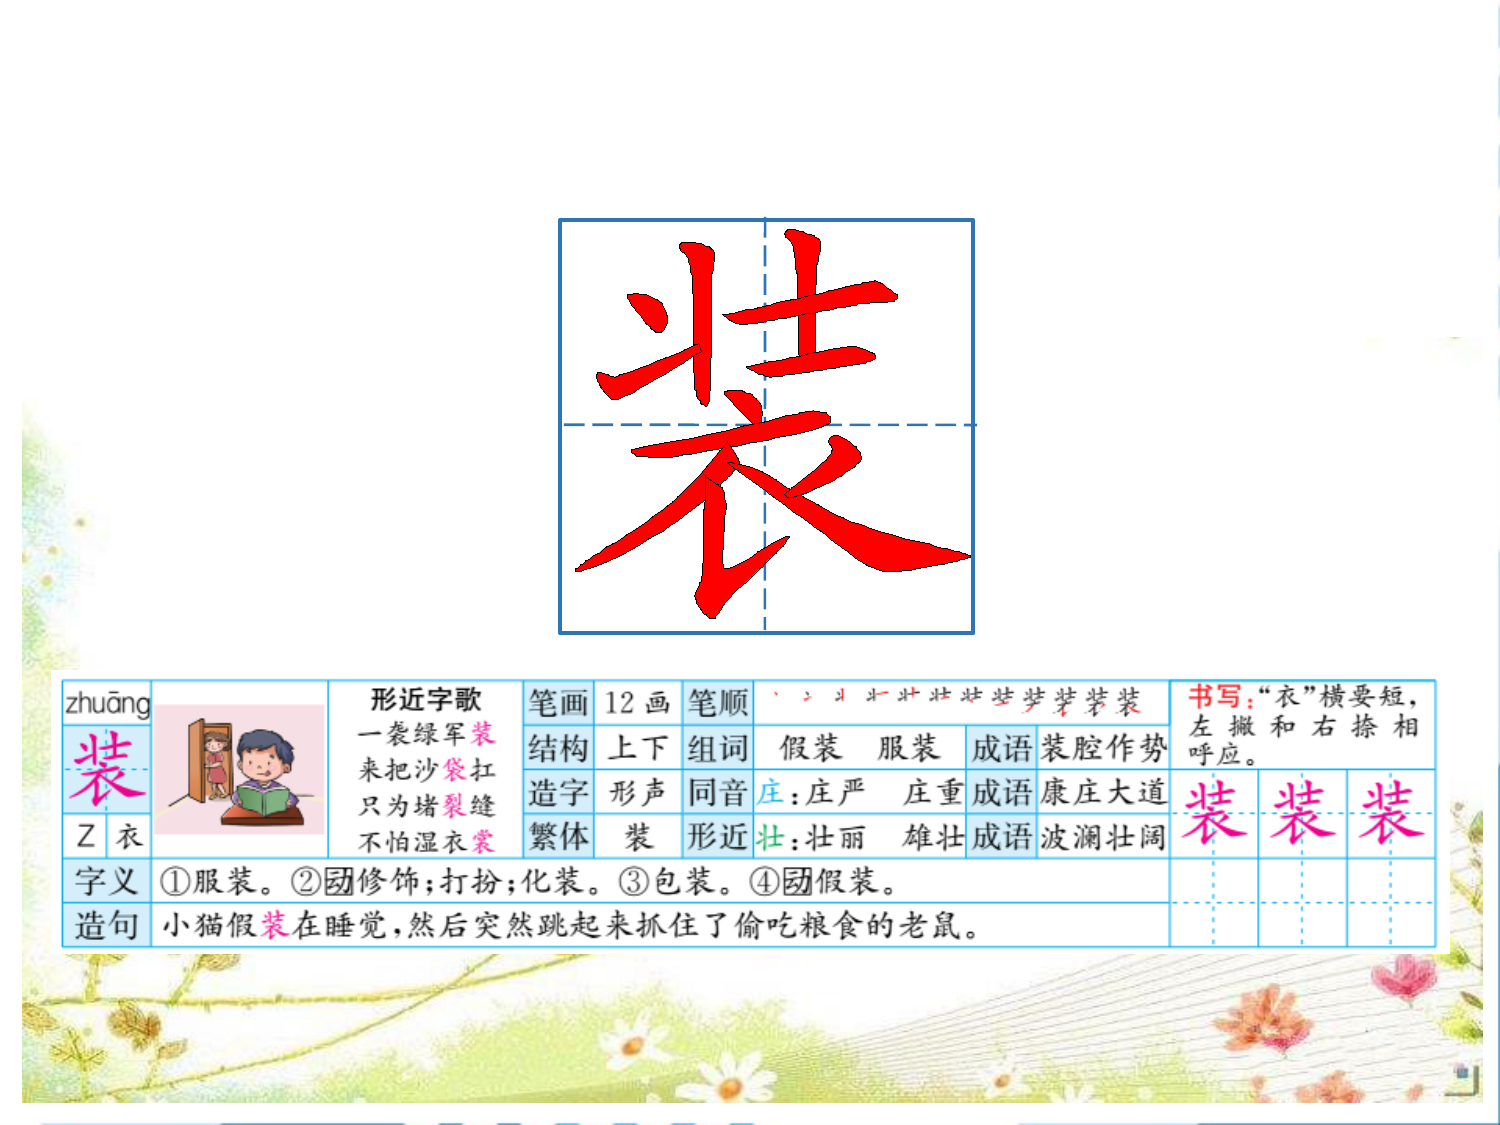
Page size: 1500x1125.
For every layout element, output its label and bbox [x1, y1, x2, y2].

text_box [560, 216, 977, 634]
picture [0, 0, 1500, 1125]
